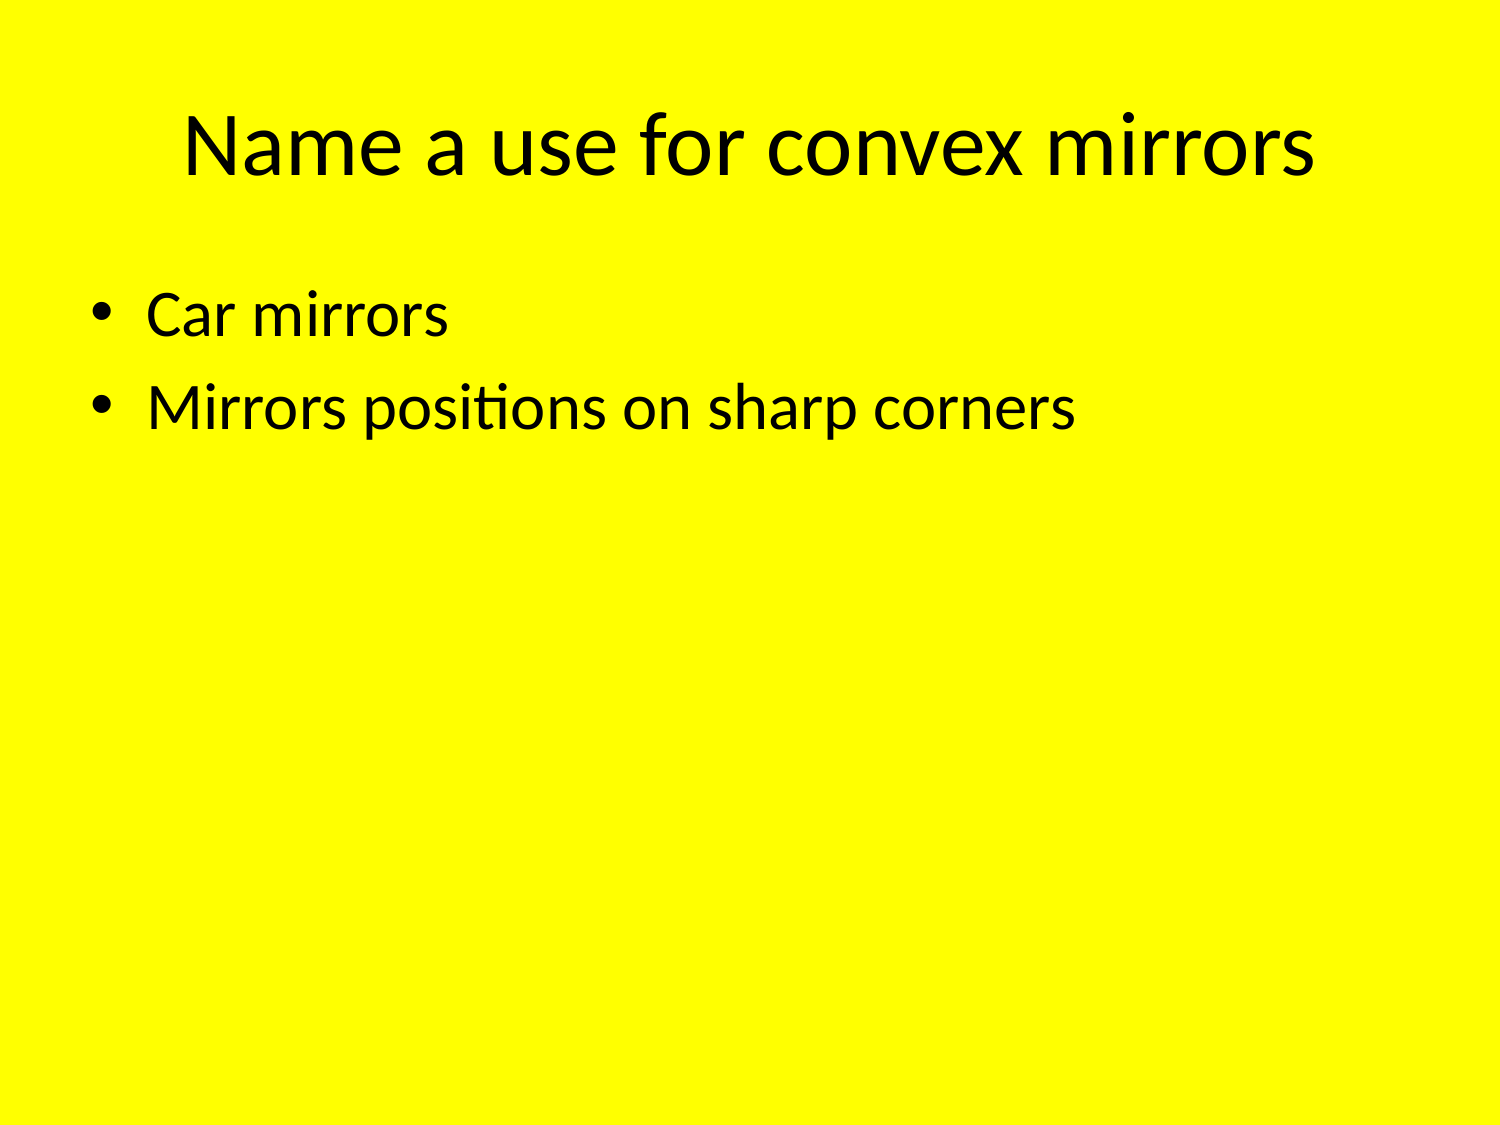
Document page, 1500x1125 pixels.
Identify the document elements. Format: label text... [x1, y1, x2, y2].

list Car mirrors Mirrors positions on sharp corners [75, 262, 1425, 1005]
title Name a use for convex mirrors [75, 45, 1425, 233]
